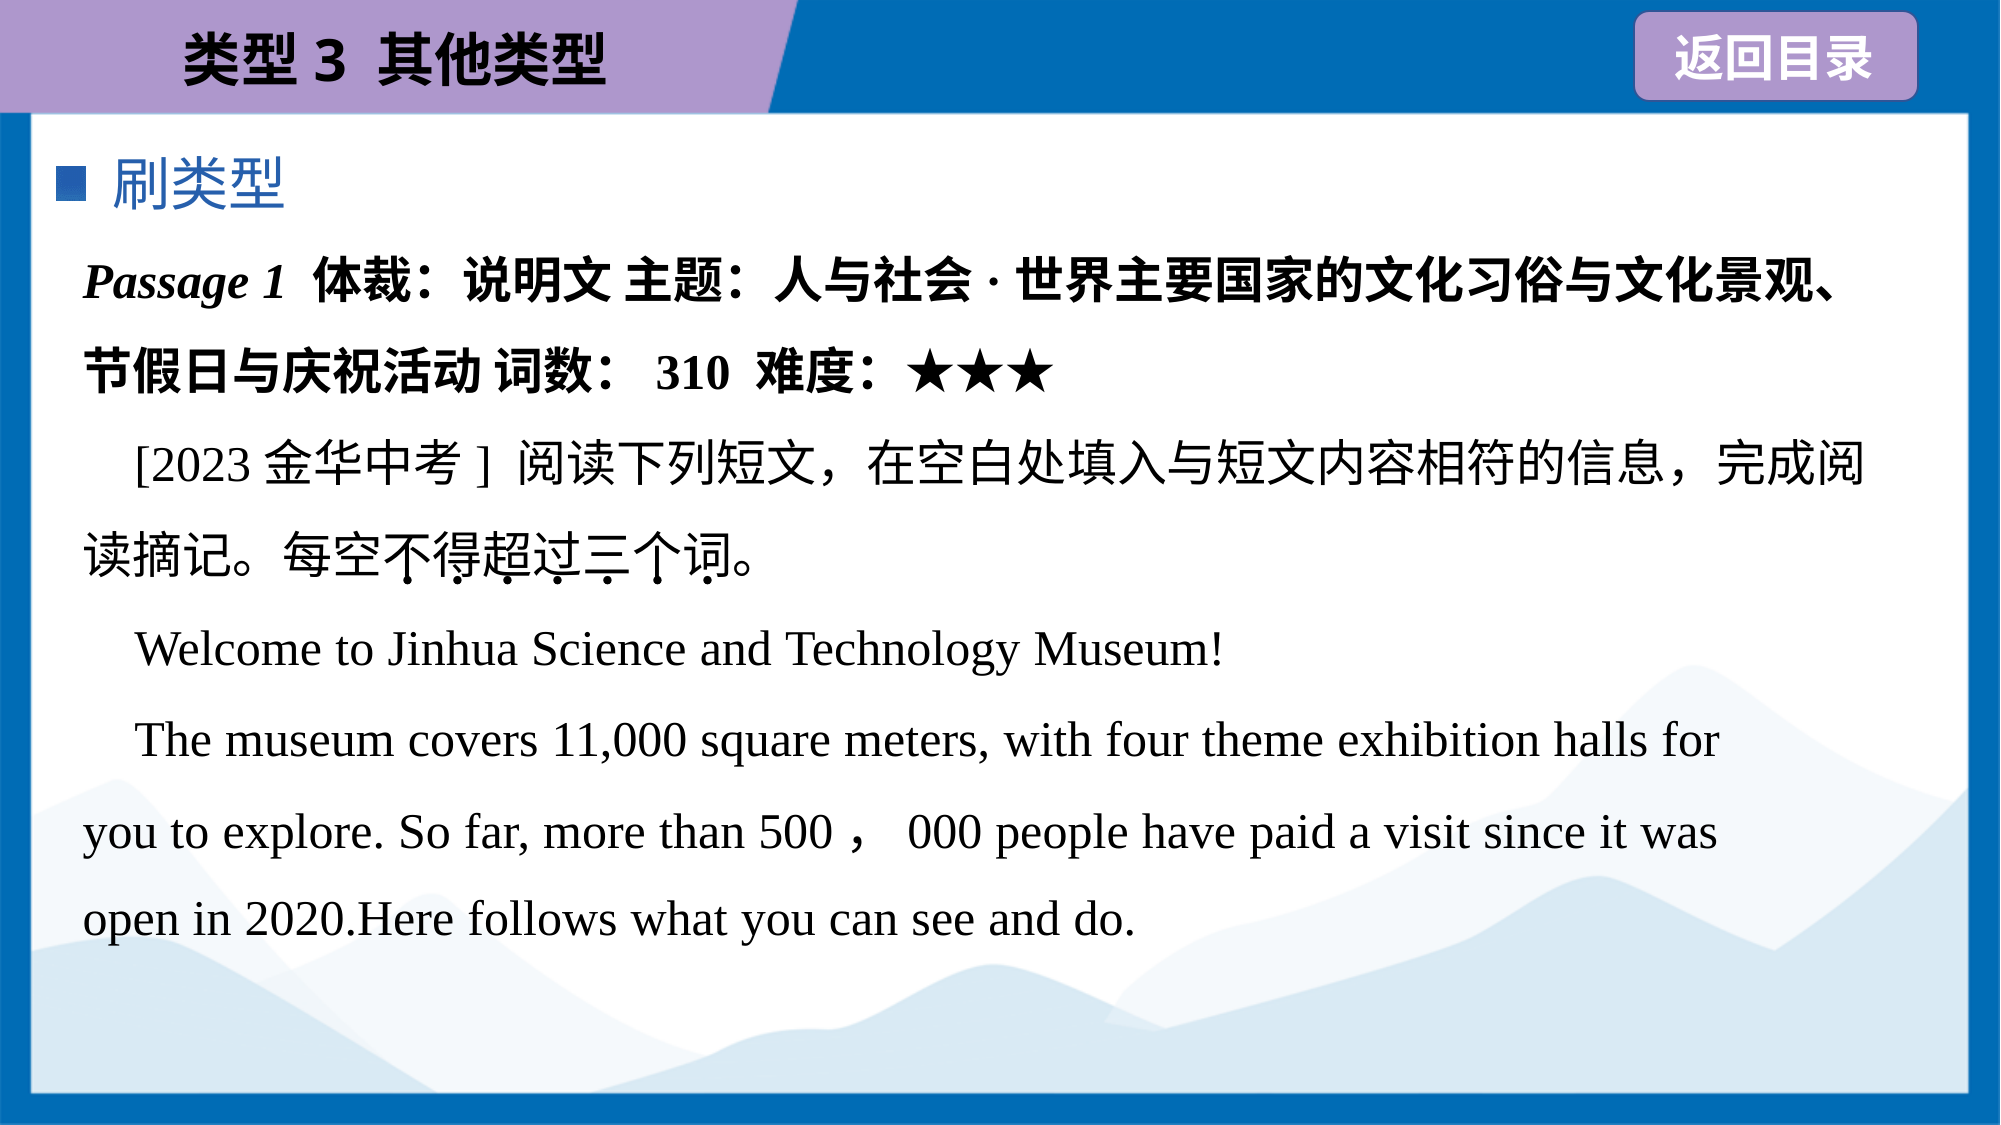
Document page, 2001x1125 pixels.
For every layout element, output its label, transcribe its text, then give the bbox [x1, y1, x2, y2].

text_box [553, 575, 562, 585]
picture [0, 0, 2000, 1125]
text_box [403, 575, 412, 585]
text_box 刷类型 [112, 146, 1917, 216]
text_box [453, 575, 462, 585]
text_box [703, 575, 712, 585]
text_box [603, 575, 612, 585]
text_box [503, 575, 512, 585]
text_box Passage 1 体裁：说明文 主题：人与社会·世界主要国家的文化习俗与文化景观、 节假日与庆祝活动 词数：310 难度：★★★ [2023金华中考] 阅读下列短文，在空白处填入与短文内容相符的信息，完成阅 读摘记。每空不得超过三个词。 Welcome to Jinhua Science and Technology Museum! The museum covers 11,000 square meters, with four theme exhibition halls for you to explore. So far, more than 500，000 people have paid a visit since it was open in 2020.Here follows what you can see and do. [82, 216, 1917, 937]
text_box [653, 575, 662, 585]
